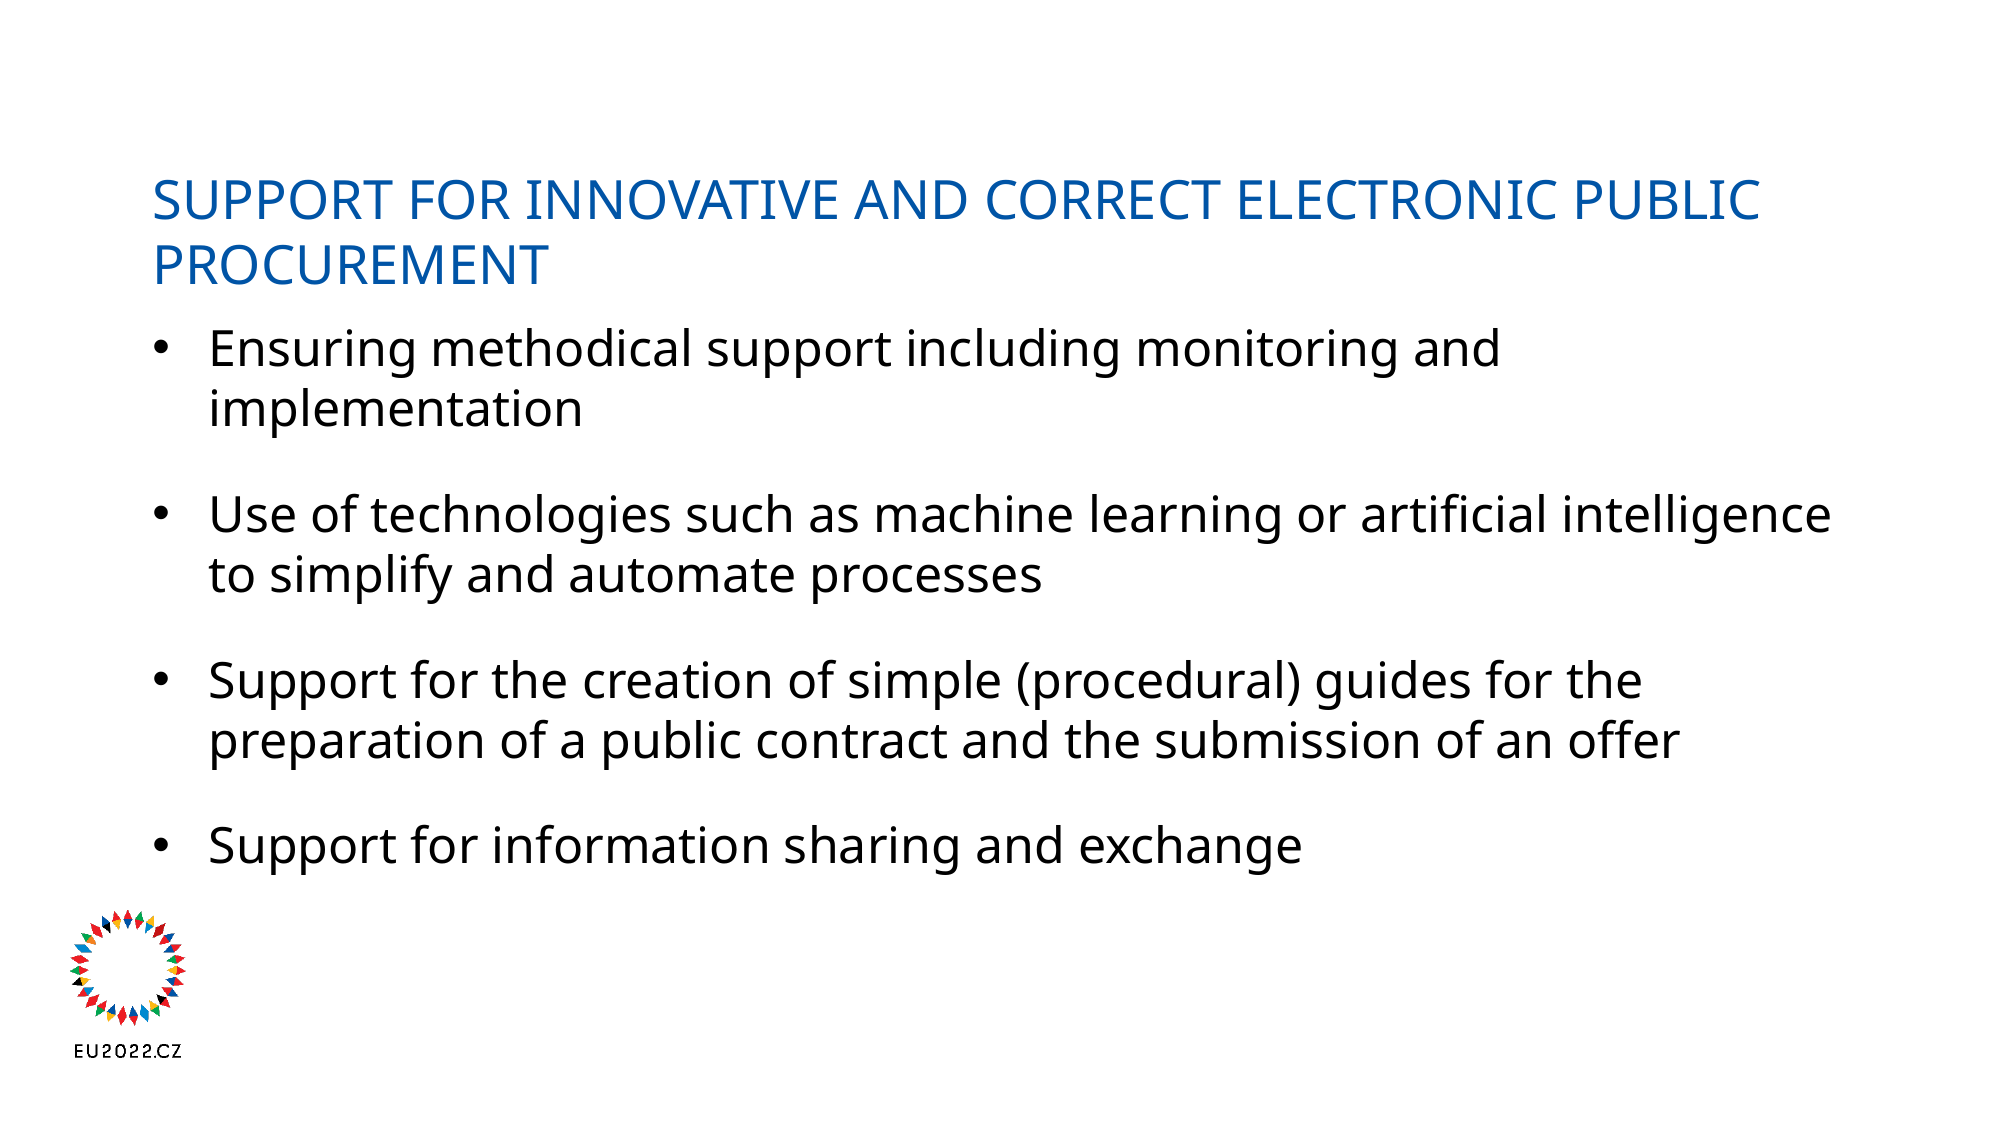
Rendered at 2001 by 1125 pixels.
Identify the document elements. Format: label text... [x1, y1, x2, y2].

picture [69, 909, 186, 1058]
list Support for innovative and correct electronic public procurement Ensuring methodical support including monitoring and implementation Use of technologies such as machine learning or artificial intelligence to simplify and automate processes Support for the creation of simple (procedural) guides for the preparation of a public contract and the submission of an offer Support for information sharing and exchange [137, 157, 1863, 892]
